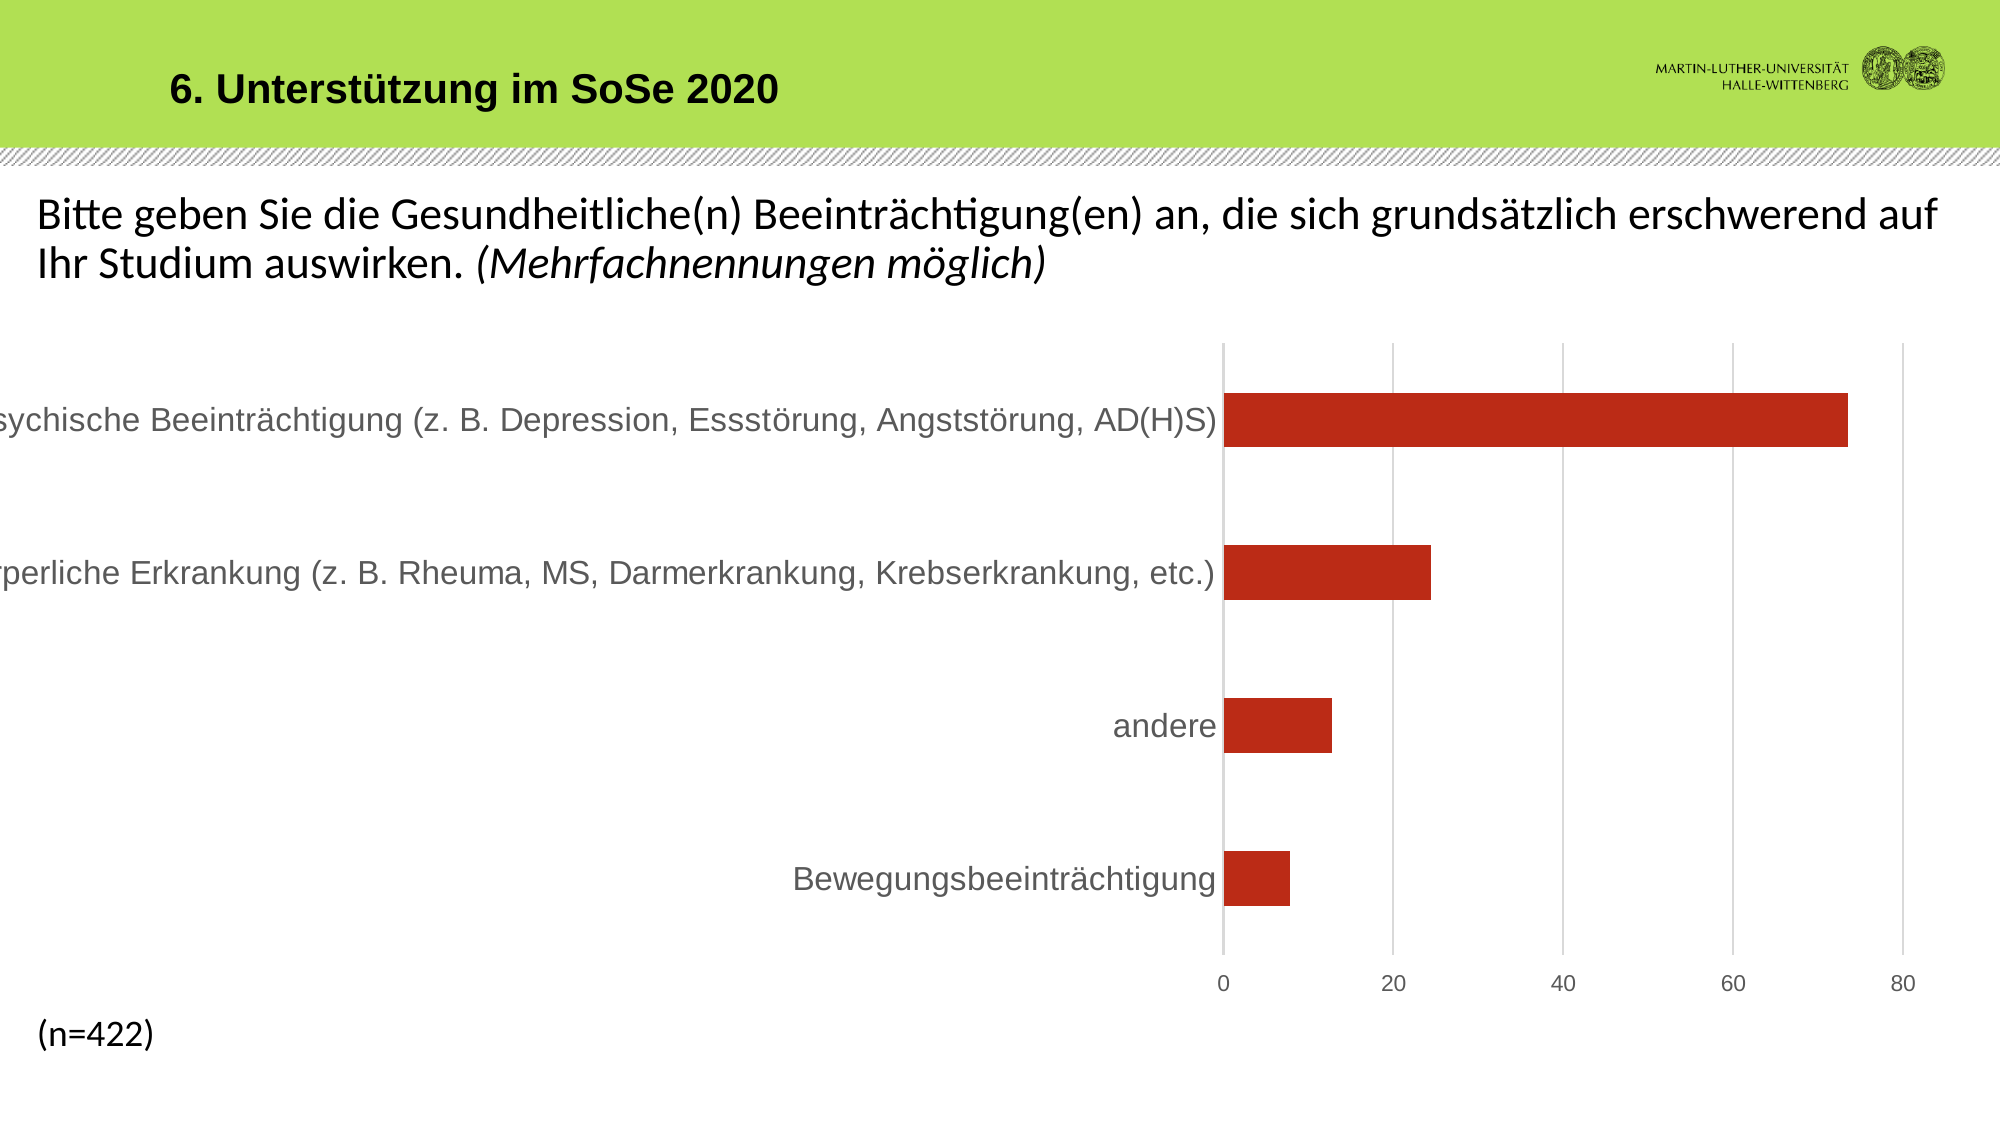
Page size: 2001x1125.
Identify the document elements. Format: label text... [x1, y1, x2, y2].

text_box 6. Unterstützung im SoSe 2020 [162, 54, 788, 120]
picture [1656, 46, 1945, 90]
title Bitte geben Sie die Gesundheitliche(n) Beeinträchtigung(en) an, die sich grundsätzlich erschwerend auf Ihr Studium auswirken. (Mehrfachnennungen möglich) (n=422) [36, 189, 1964, 1085]
picture [0, 148, 2000, 166]
chart [0, 315, 1918, 999]
